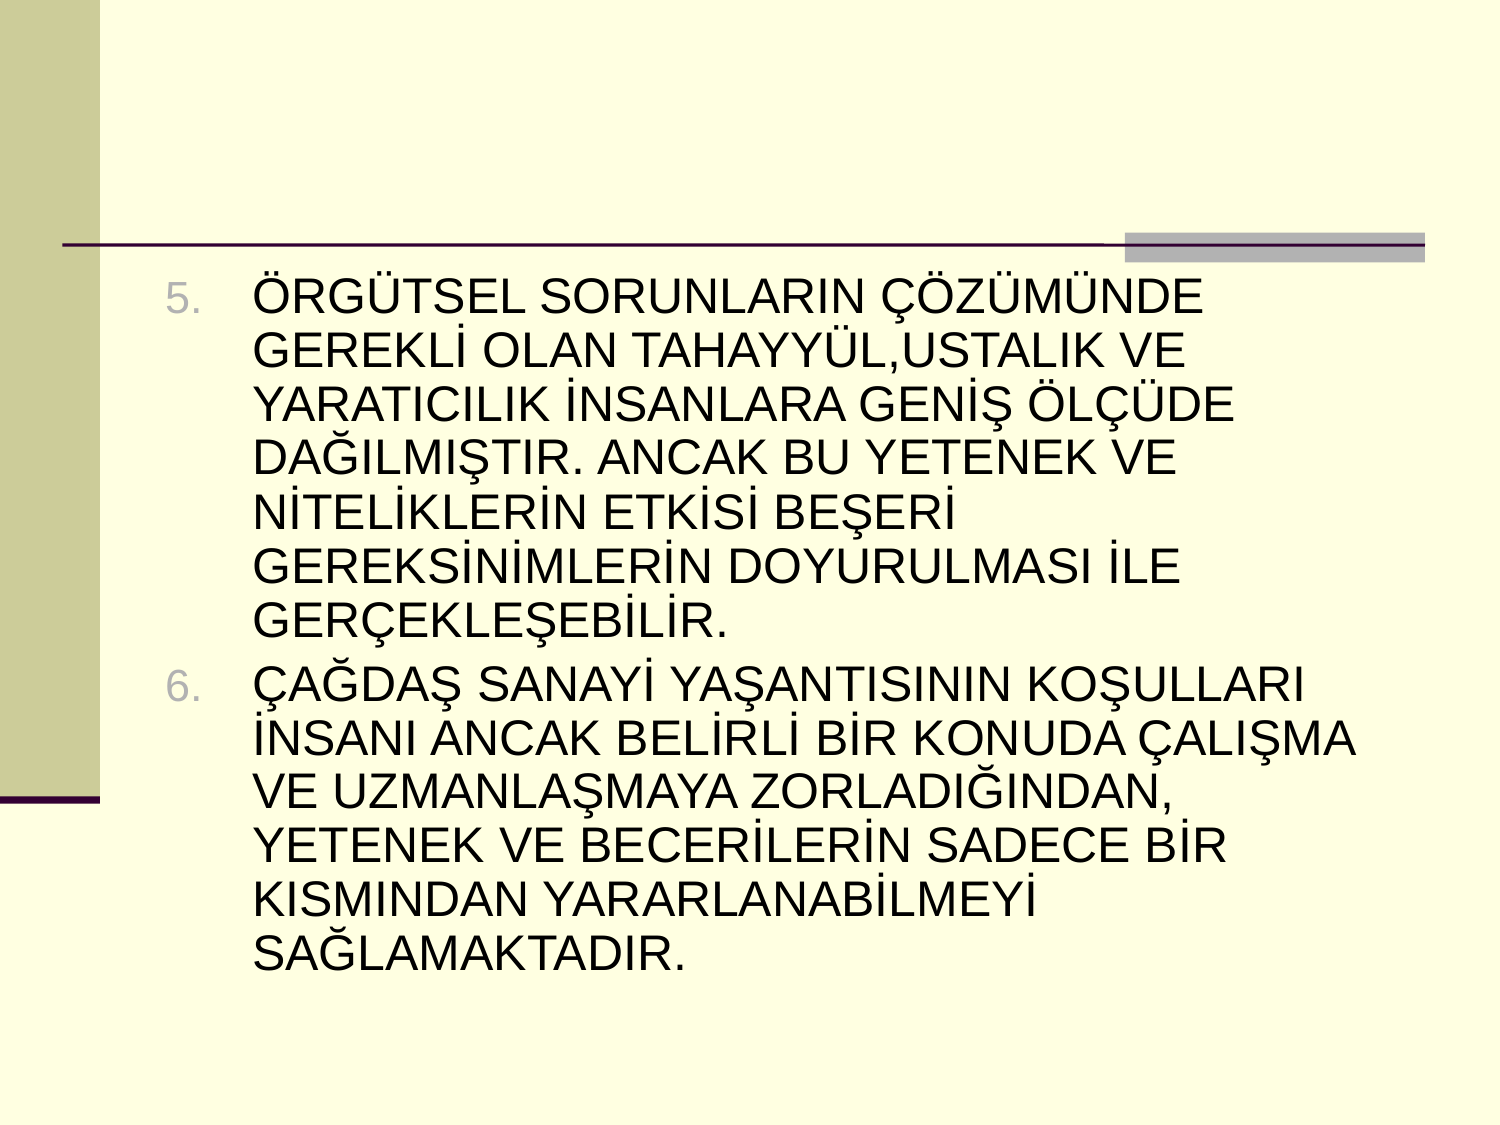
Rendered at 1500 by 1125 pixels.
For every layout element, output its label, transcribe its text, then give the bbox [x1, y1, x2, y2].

list ÖRGÜTSEL SORUNLARIN ÇÖZÜMÜNDE GEREKLİ OLAN TAHAYYÜL,USTALIK VE YARATICILIK İNSANLARA GENİŞ ÖLÇÜDE DAĞILMIŞTIR. ANCAK BU YETENEK VE NİTELİKLERİN ETKİSİ BEŞERİ GEREKSİNİMLERİN DOYURULMASI İLE GERÇEKLEŞEBİLİR. ÇAĞDAŞ SANAYİ YAŞANTISININ KOŞULLARI İNSANI ANCAK BELİRLİ BİR KONUDA ÇALIŞMA VE UZMANLAŞMAYA ZORLADIĞINDAN, YETENEK VE BECERİLERİN SADECE BİR KISMINDAN YARARLANABİLMEYİ SAĞLAMAKTADIR. [149, 262, 1426, 1006]
